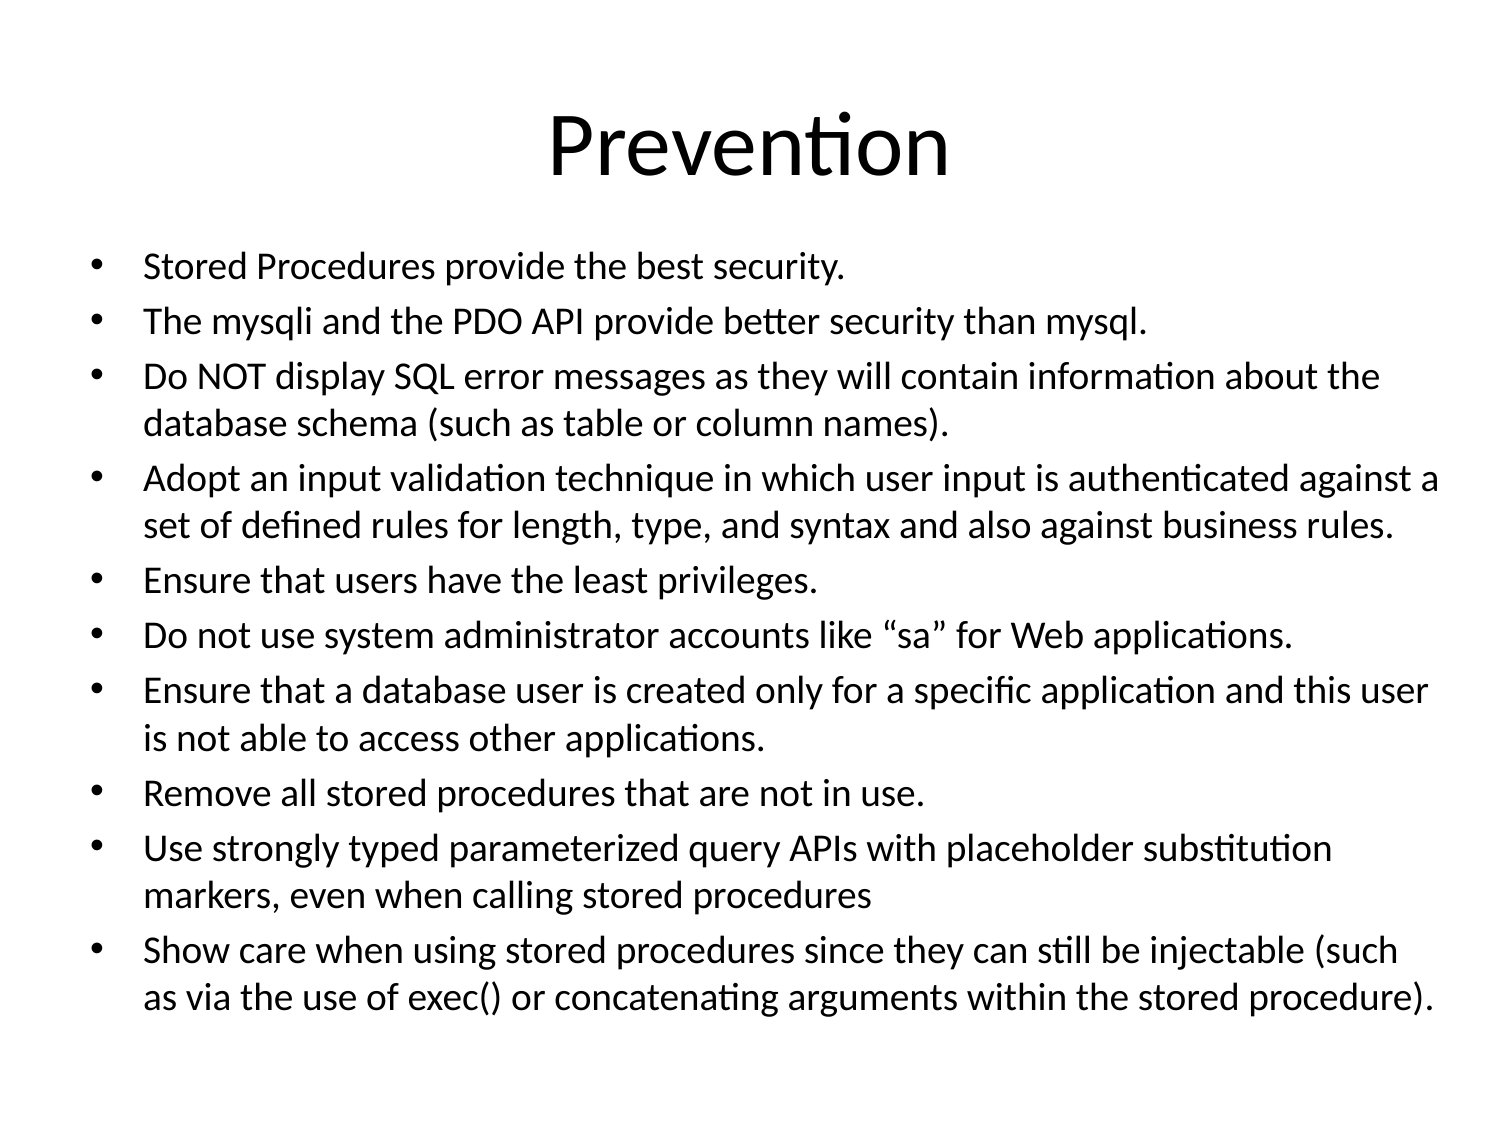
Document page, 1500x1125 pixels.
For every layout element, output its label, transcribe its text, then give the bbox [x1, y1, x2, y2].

list Stored Procedures provide the best security. The mysqli and the PDO API provide better security than mysql. Do NOT display SQL error messages as they will contain information about the database schema (such as table or column names). Adopt an input validation technique in which user input is authenticated against a set of defined rules for length, type, and syntax and also against business rules. Ensure that users have the least privileges. Do not use system administrator accounts like “sa” for Web applications. Ensure that a database user is created only for a specific application and this user is not able to access other applications. Remove all stored procedures that are not in use. Use strongly typed parameterized query APIs with placeholder substitution markers, even when calling stored procedures Show care when using stored procedures since they can still be injectable (such as via the use of exec() or concatenating arguments within the stored procedure). [75, 232, 1455, 1097]
title Prevention [75, 45, 1425, 232]
